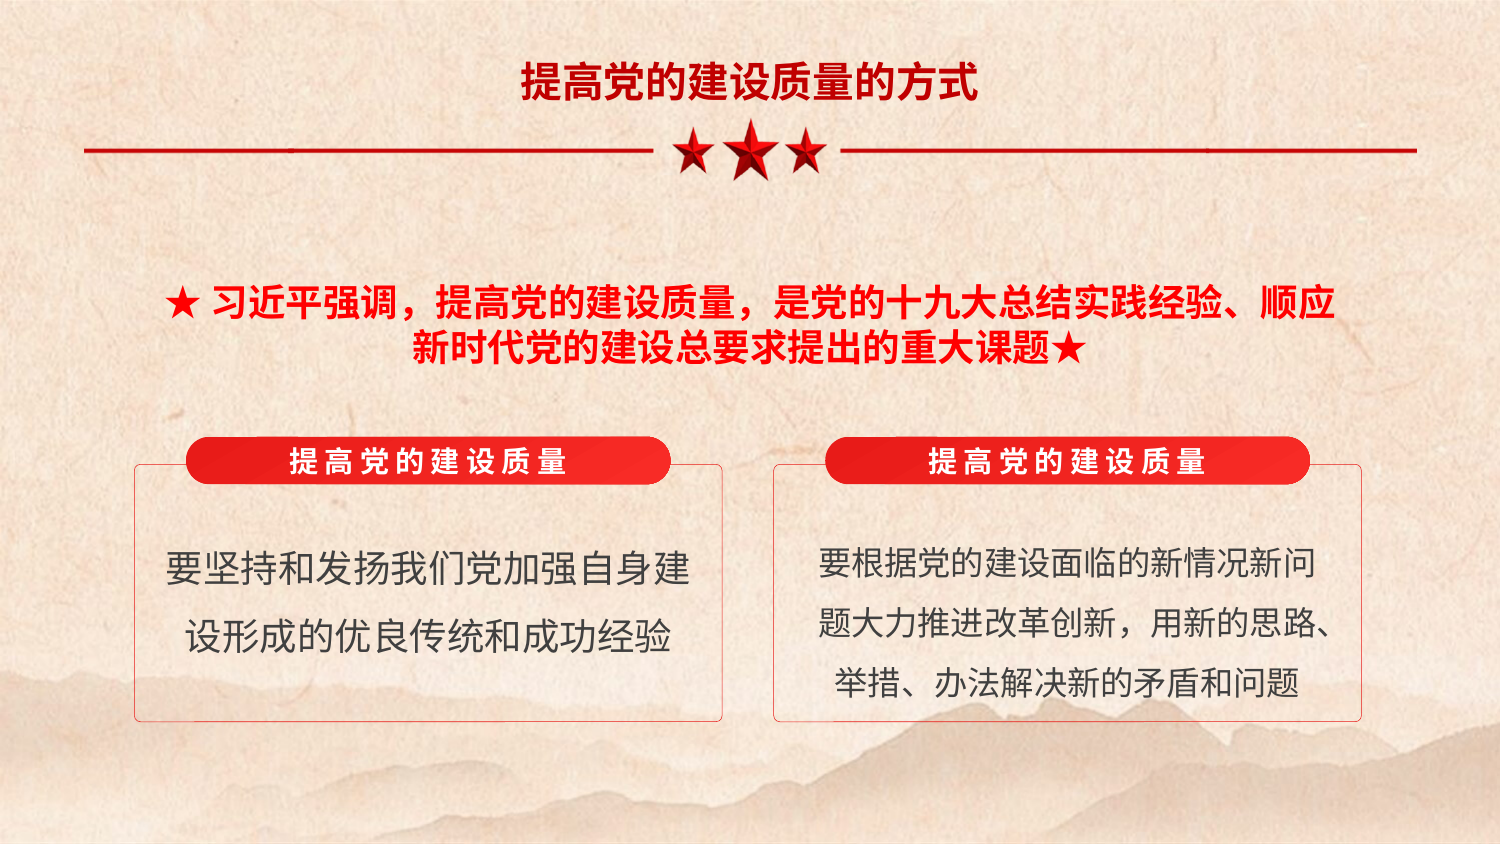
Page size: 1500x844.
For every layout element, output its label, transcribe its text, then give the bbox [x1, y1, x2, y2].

text_box 提高党的建设质量的方式 [157, 48, 1342, 114]
text_box ★习近平强调，提高党的建设质量，是党的十九大总结实践经验、顺应新时代党的建设总要求提出的重大课题★ [138, 271, 1362, 376]
picture [0, 0, 1500, 844]
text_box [773, 436, 1362, 722]
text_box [134, 436, 723, 722]
